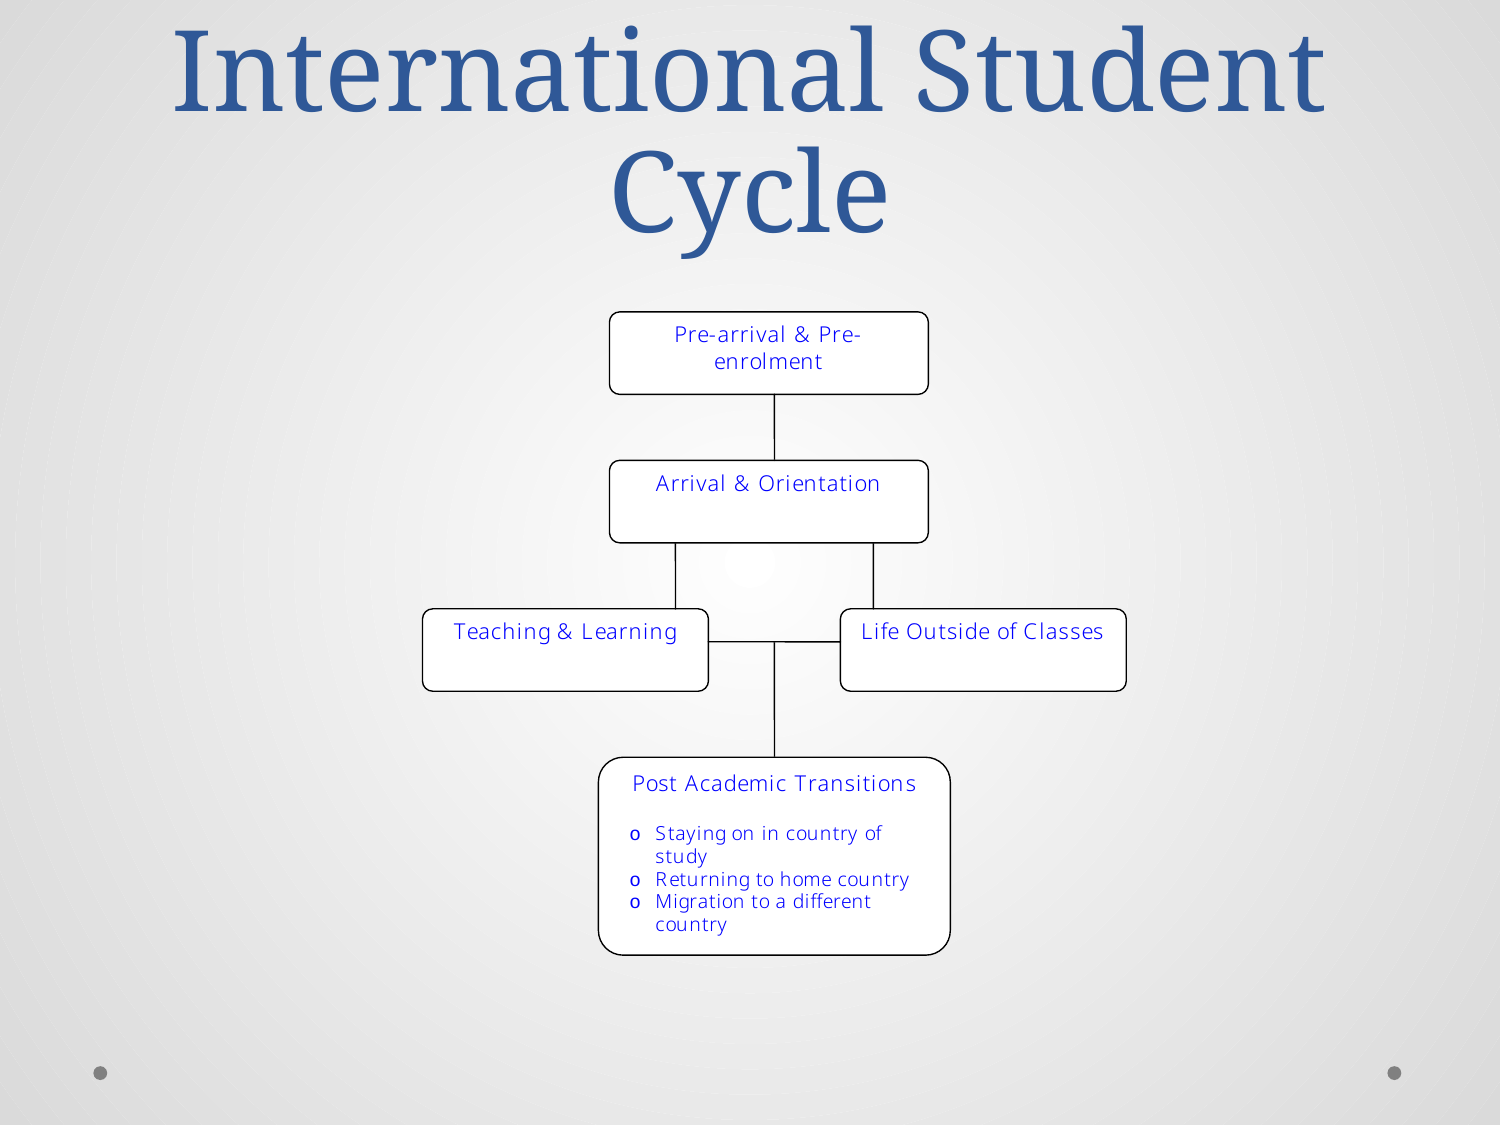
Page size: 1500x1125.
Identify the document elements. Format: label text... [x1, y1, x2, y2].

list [334, 262, 1166, 1006]
title International Student Cycle [75, 0, 1425, 263]
